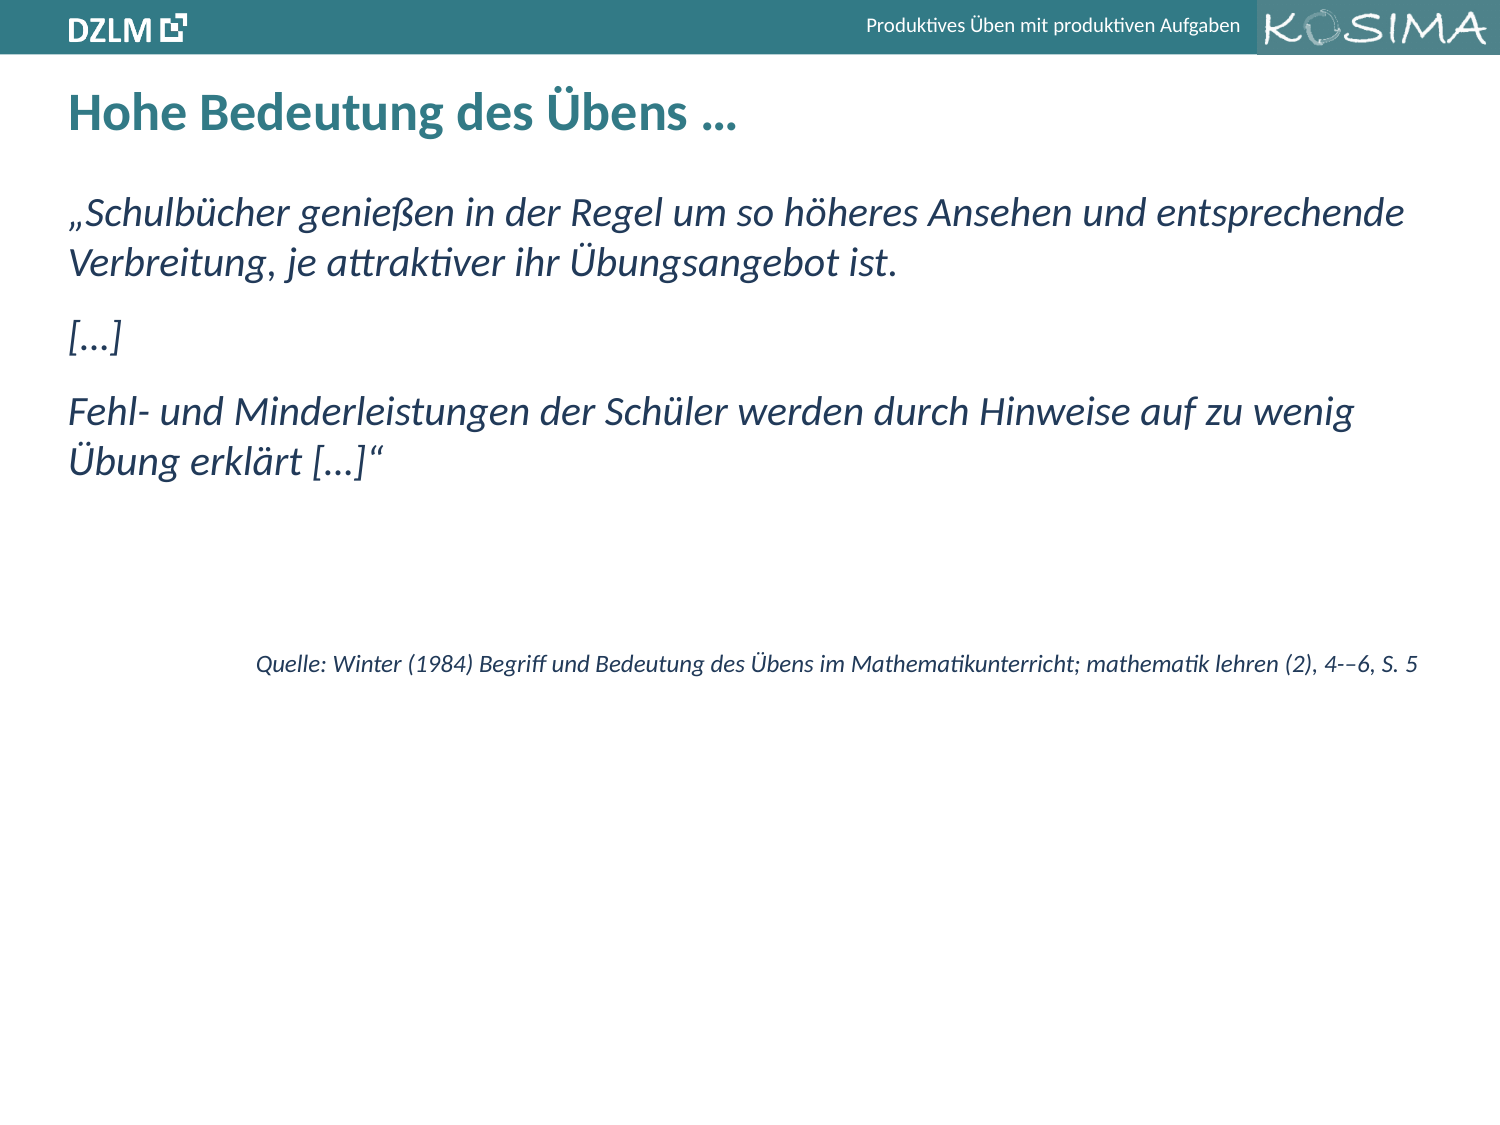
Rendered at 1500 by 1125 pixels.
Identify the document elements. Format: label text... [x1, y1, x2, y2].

list „Schulbücher genießen in der Regel um so höheres Ansehen und entsprechende Verbreitung, je attraktiver ihr Übungsangebot ist. […] Fehl- und Minderleistungen der Schüler werden durch Hinweise auf zu wenig Übung erklärt […]“ Quelle: Winter (1984) Begriff und Bedeutung des Übens im Mathematikunterricht; mathematik lehren (2), 4-–6, S. 5 [52, 184, 1436, 1071]
title Hohe Bedeutung des Übens … [53, 68, 1436, 149]
